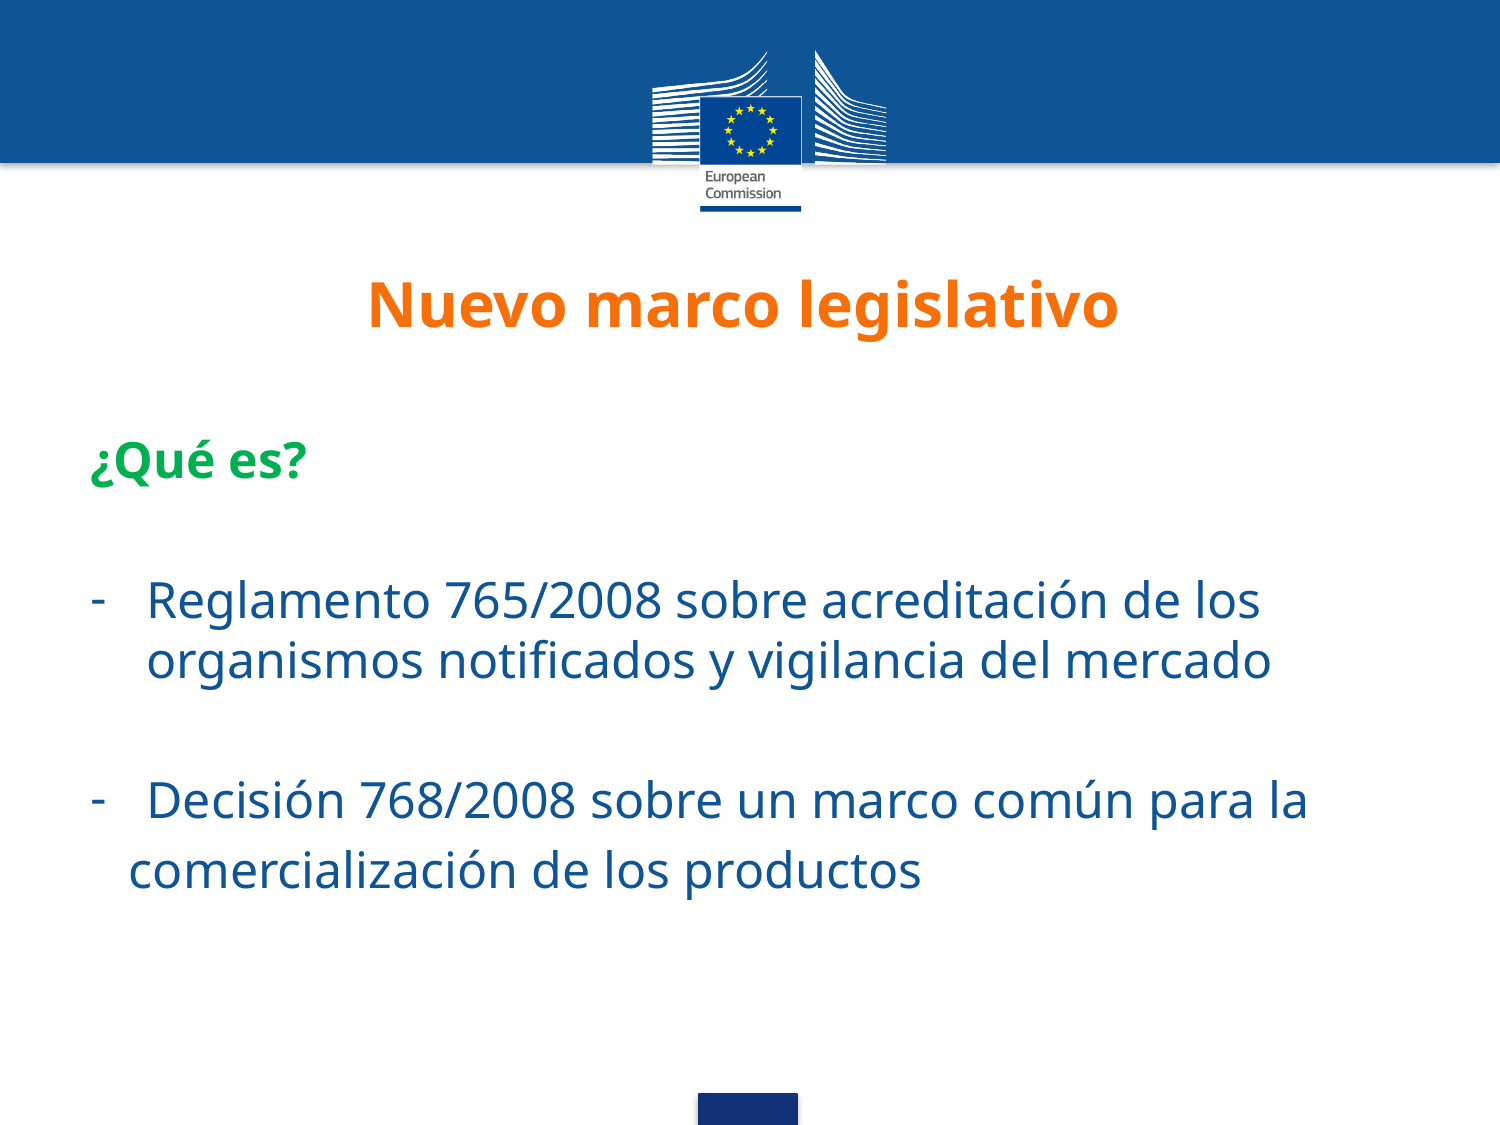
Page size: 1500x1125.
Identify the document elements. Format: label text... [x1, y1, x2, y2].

title Nuevo marco legislativo [76, 243, 1428, 362]
list ¿Qué es? Reglamento 765/2008 sobre acreditación de los organismos notificados y vigilancia del mercado Decisión 768/2008 sobre un marco común para la comercialización de los productos [74, 420, 1426, 1018]
